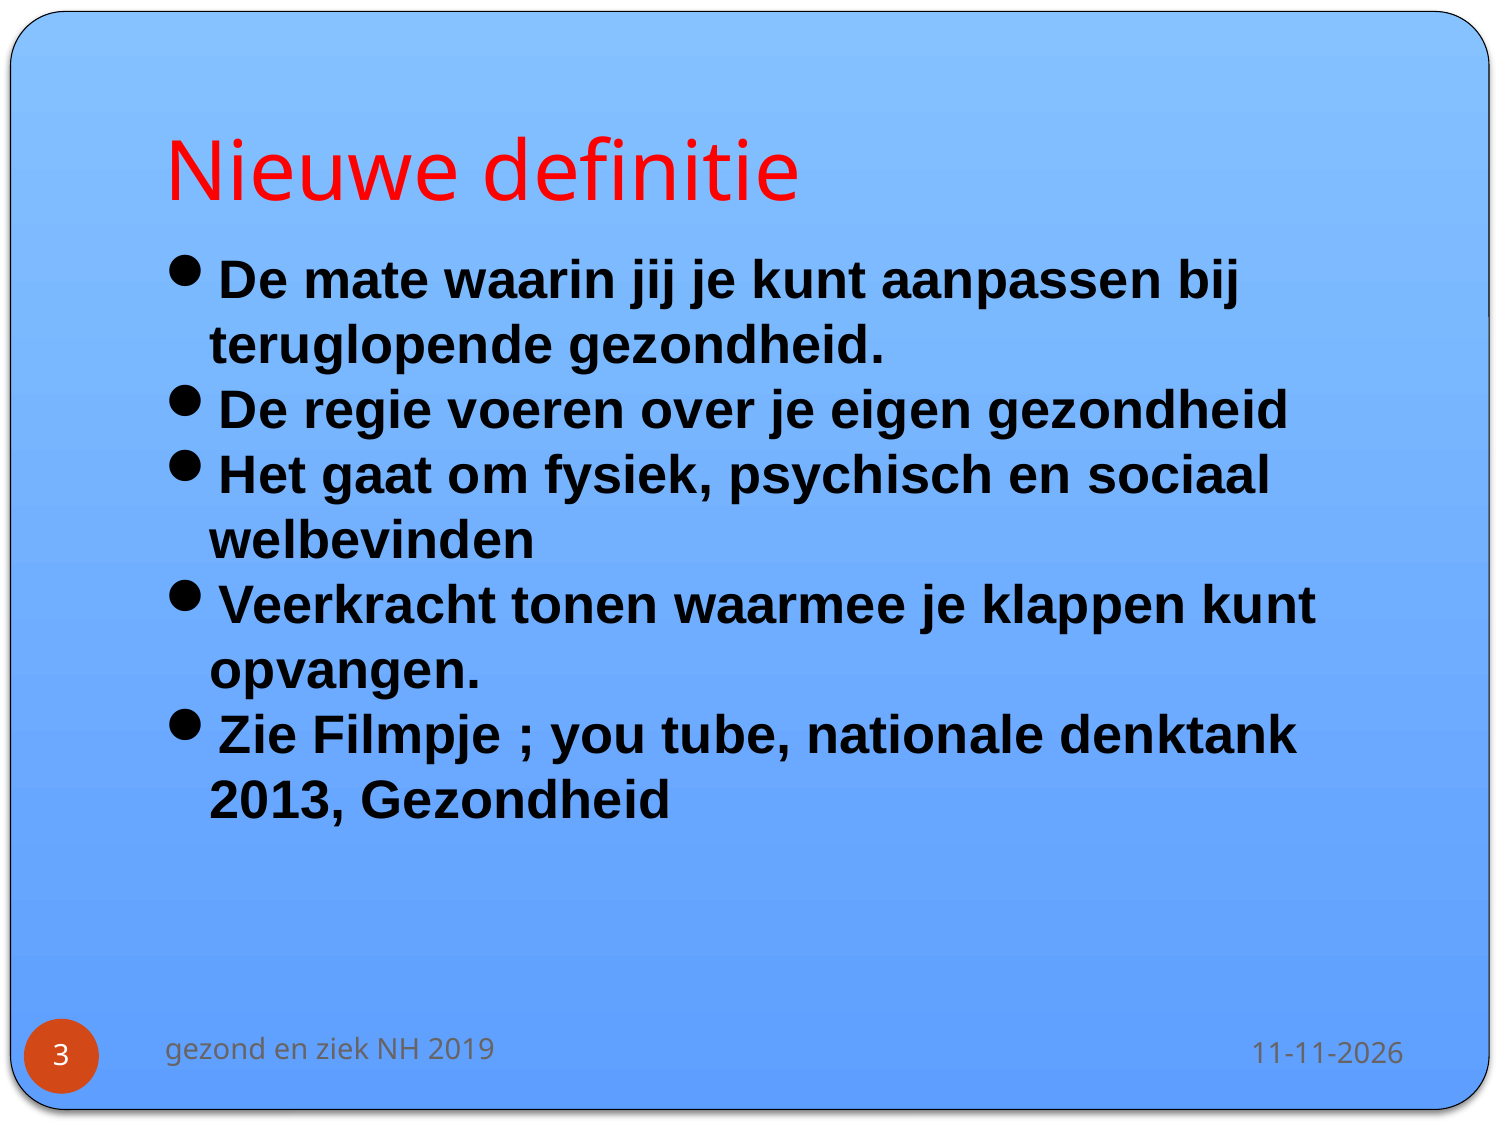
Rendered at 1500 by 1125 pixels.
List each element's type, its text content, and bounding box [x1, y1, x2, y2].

footer gezond en ziek NH 2019 [150, 1012, 800, 1088]
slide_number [1012, 1015, 1419, 1094]
slide_number 3 [23, 1018, 99, 1094]
list De mate waarin jij je kunt aanpassen bij teruglopende gezondheid. De regie voeren over je eigen gezondheid Het gaat om fysiek, psychisch en sociaal welbevinden Veerkracht tonen waarmee je klappen kunt opvangen. Zie Filmpje ; you tube, nationale denktank 2013, Gezondheid [150, 237, 1425, 988]
title Nieuwe definitie [150, 45, 1425, 233]
